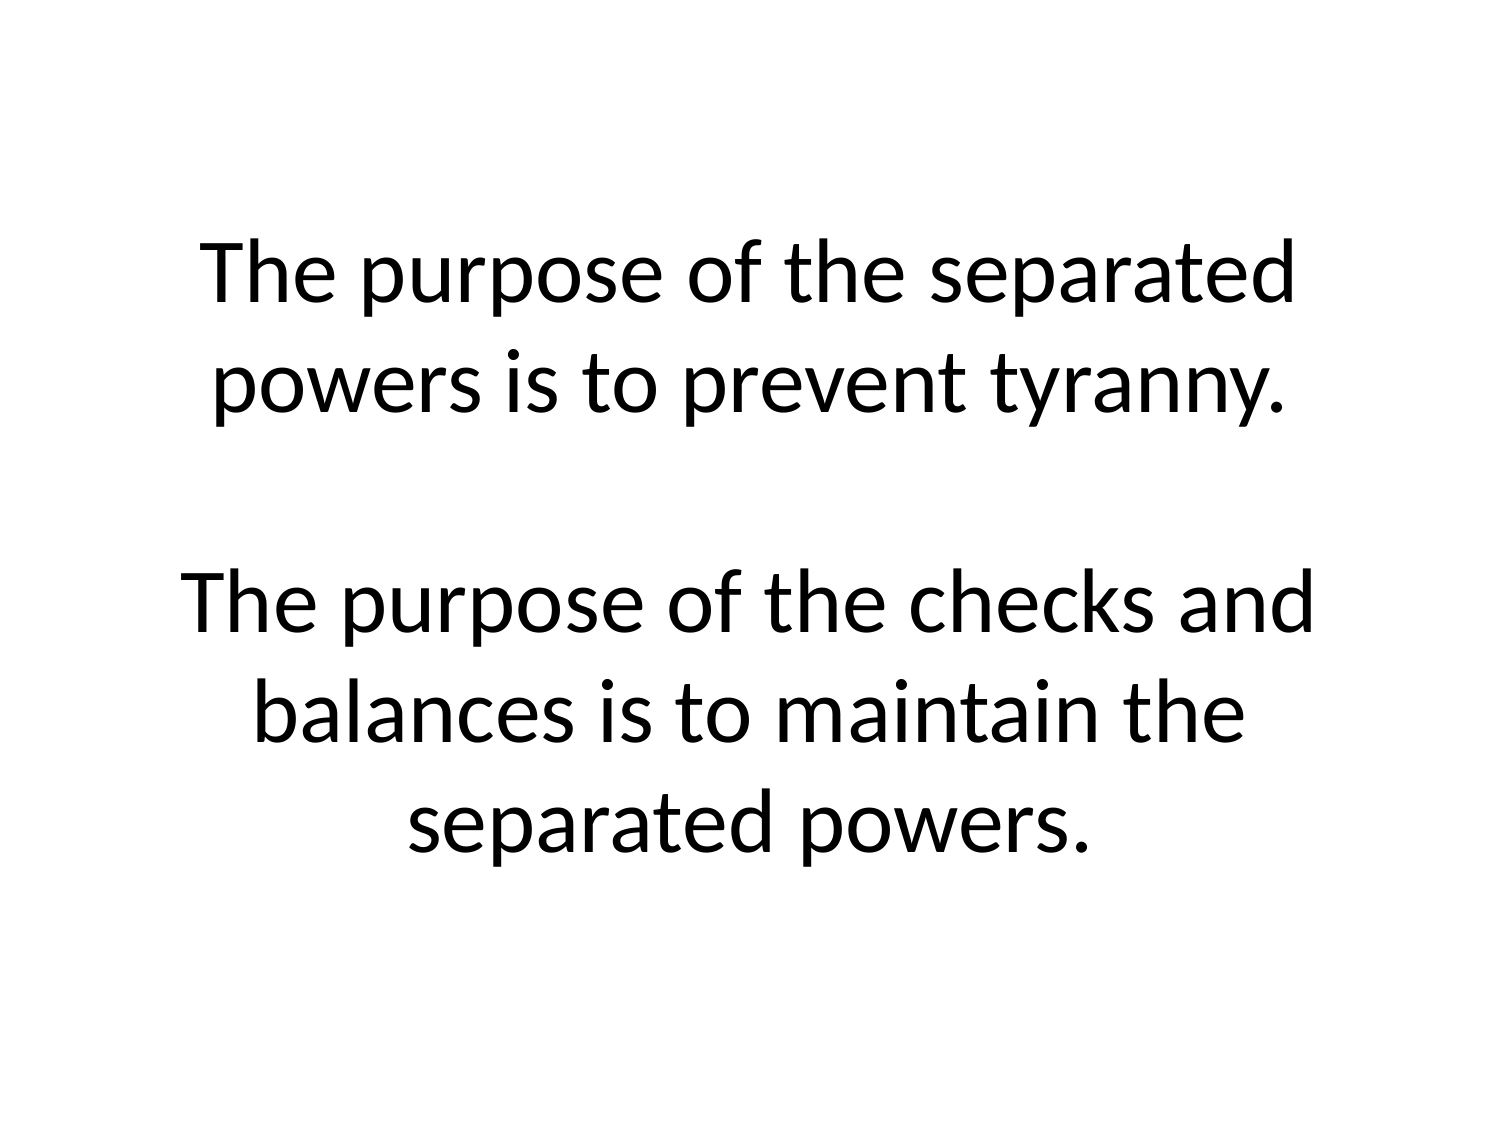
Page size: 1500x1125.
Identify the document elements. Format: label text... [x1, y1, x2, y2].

title The purpose of the separated powers is to prevent tyranny. The purpose of the checks and balances is to maintain the separated powers. [74, 44, 1426, 1038]
